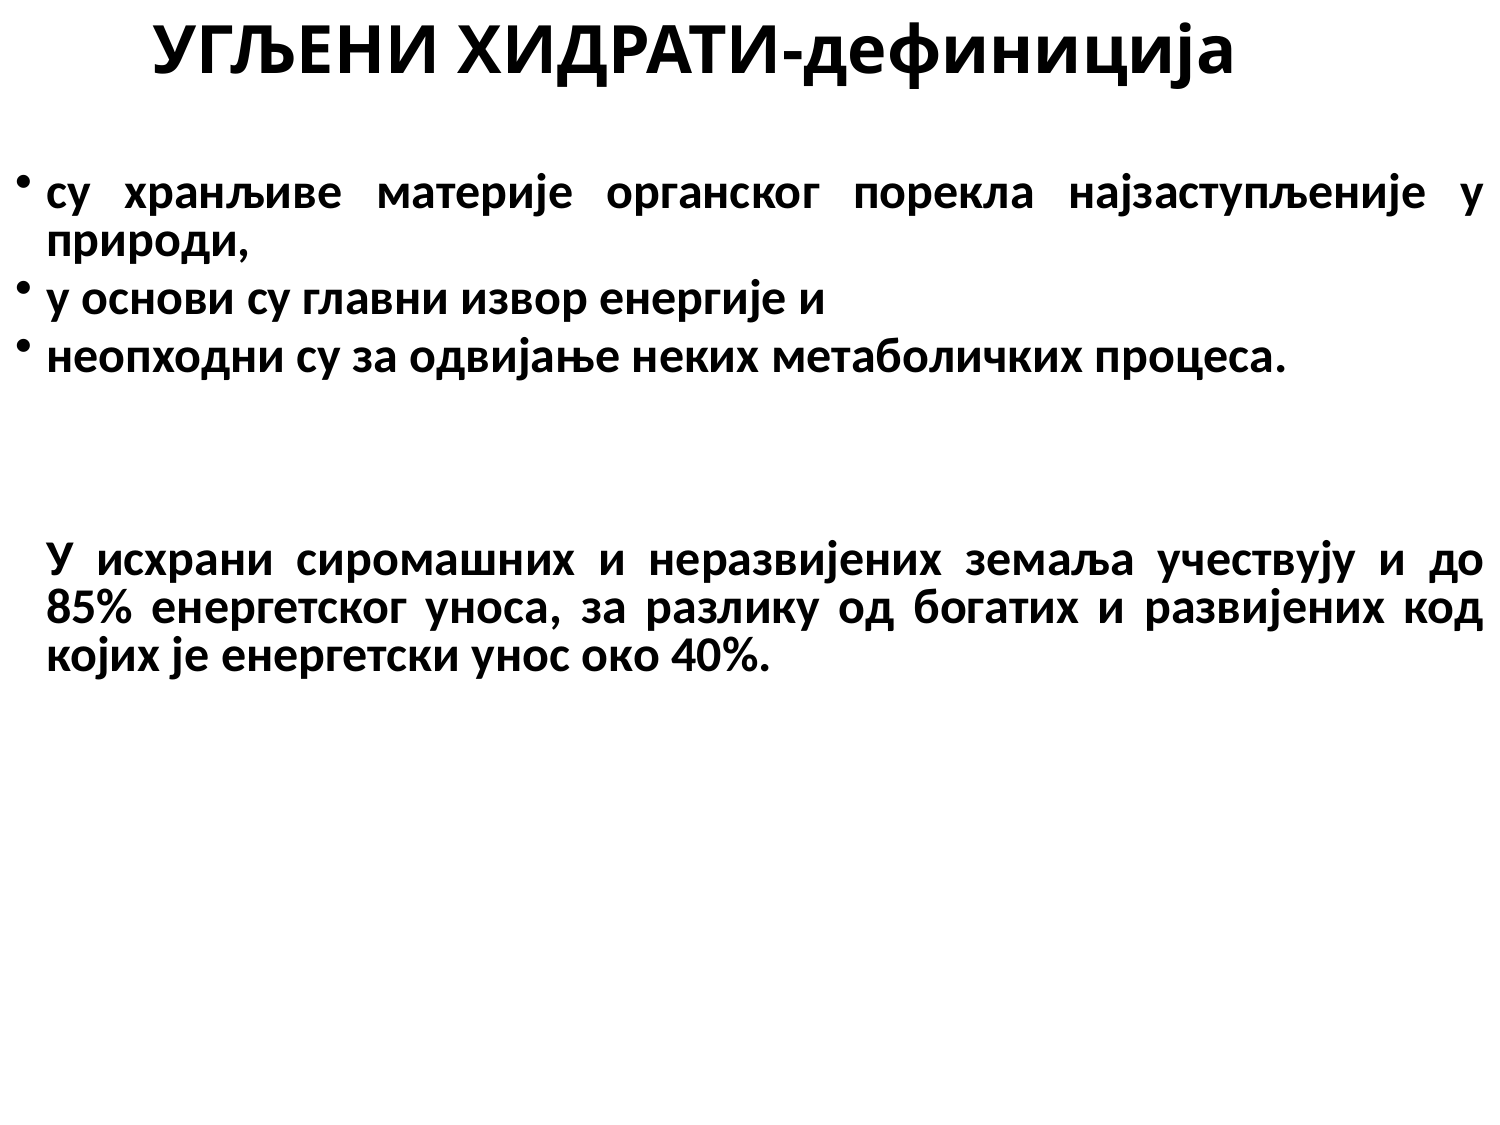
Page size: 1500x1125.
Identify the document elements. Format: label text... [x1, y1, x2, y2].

subtitle су хранљиве материје органског порекла најзаступљеније у природи, у основи су главни извор енергије и неопходни су за одвијање неких метаболичких процеса. У исхрани сиромашних и неразвијених земаља учествују и до 85% енергетског уноса, за разлику од богатих и развијених код којих је енергетски унос oкo 40%. [0, 162, 1500, 1047]
text_box УГЉЕНИ ХИДРАТИ-дефиниција [137, 0, 1449, 95]
